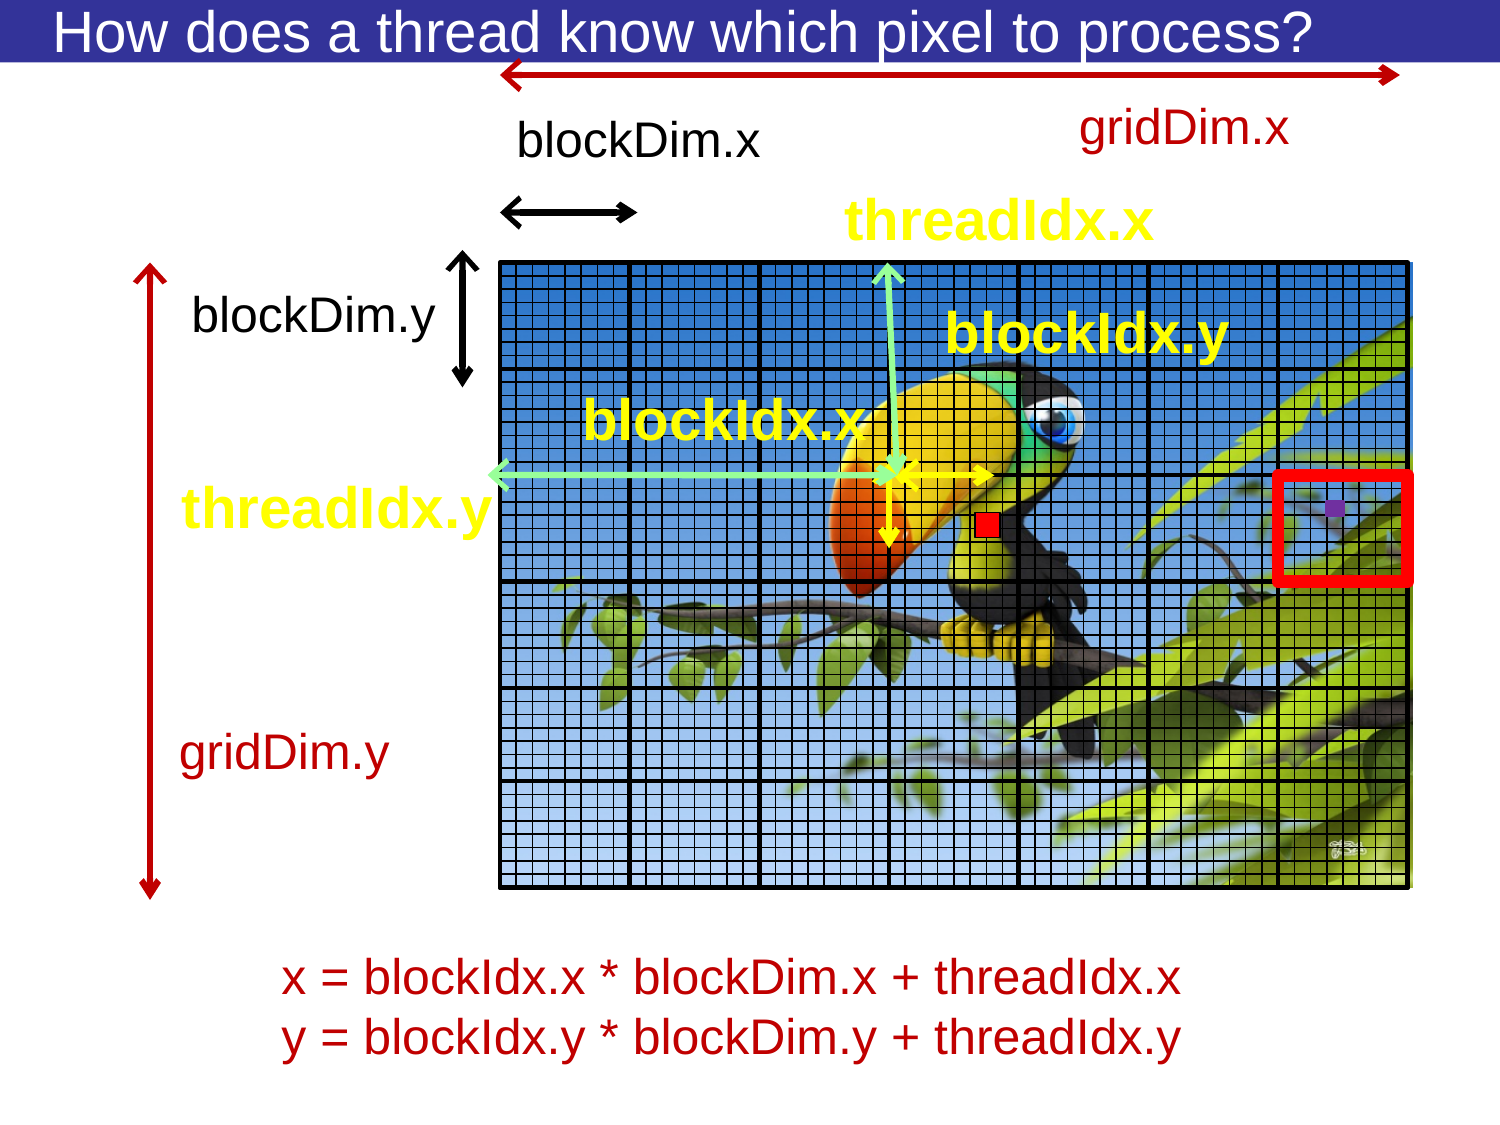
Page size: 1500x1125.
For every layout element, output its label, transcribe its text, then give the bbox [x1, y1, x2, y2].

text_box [499, 262, 1413, 888]
text_box gridDim.y [164, 712, 405, 788]
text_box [887, 262, 898, 476]
text_box Multithreaded [890, 476, 989, 487]
text_box gridDim.x [1064, 87, 1305, 163]
text_box threadIdx.x [812, 174, 1188, 260]
text_box x = blockIdx.x * blockDim.x + threadIdx.x y = blockIdx.y * blockDim.y + threadIdx.y [266, 937, 1198, 1073]
text_box Multithreaded [499, 476, 888, 487]
text_box blockDim.x [501, 99, 776, 175]
title How does a thread know which pixel to process? [37, 7, 1426, 51]
text_box threadIdx.y [154, 462, 494, 548]
text_box blockDim.y [176, 274, 451, 350]
